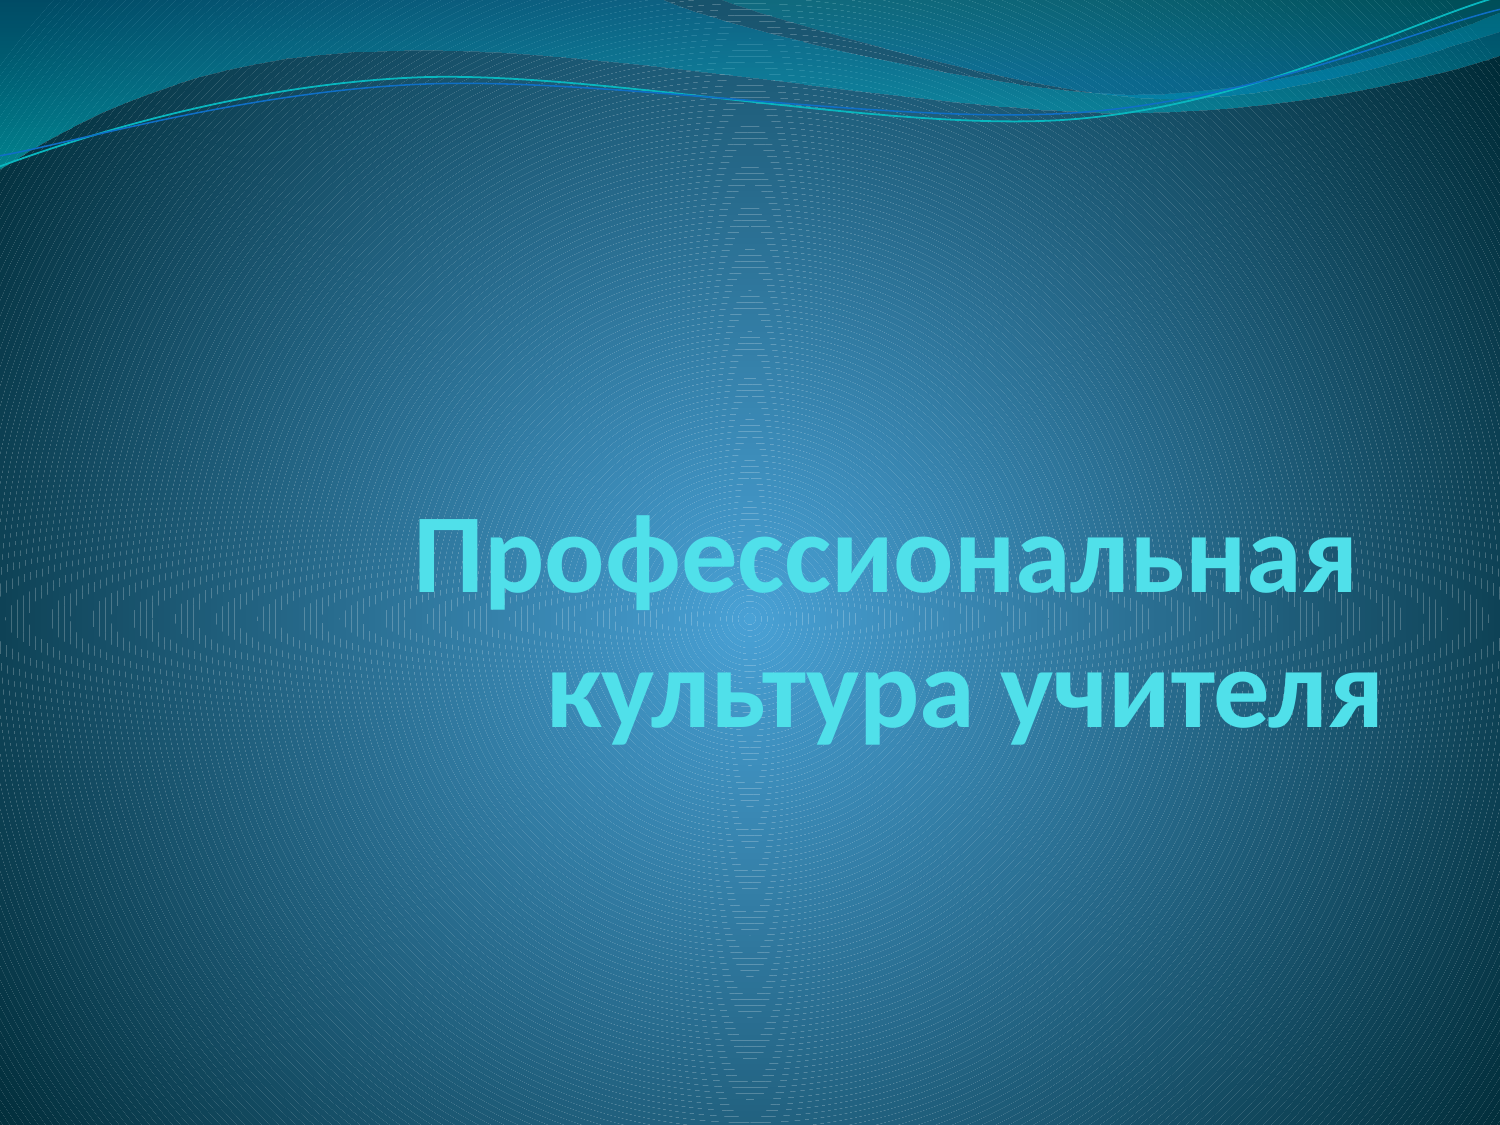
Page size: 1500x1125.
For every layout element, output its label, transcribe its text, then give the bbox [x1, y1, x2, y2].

title Профессиональная культура учителя [112, 222, 1388, 750]
